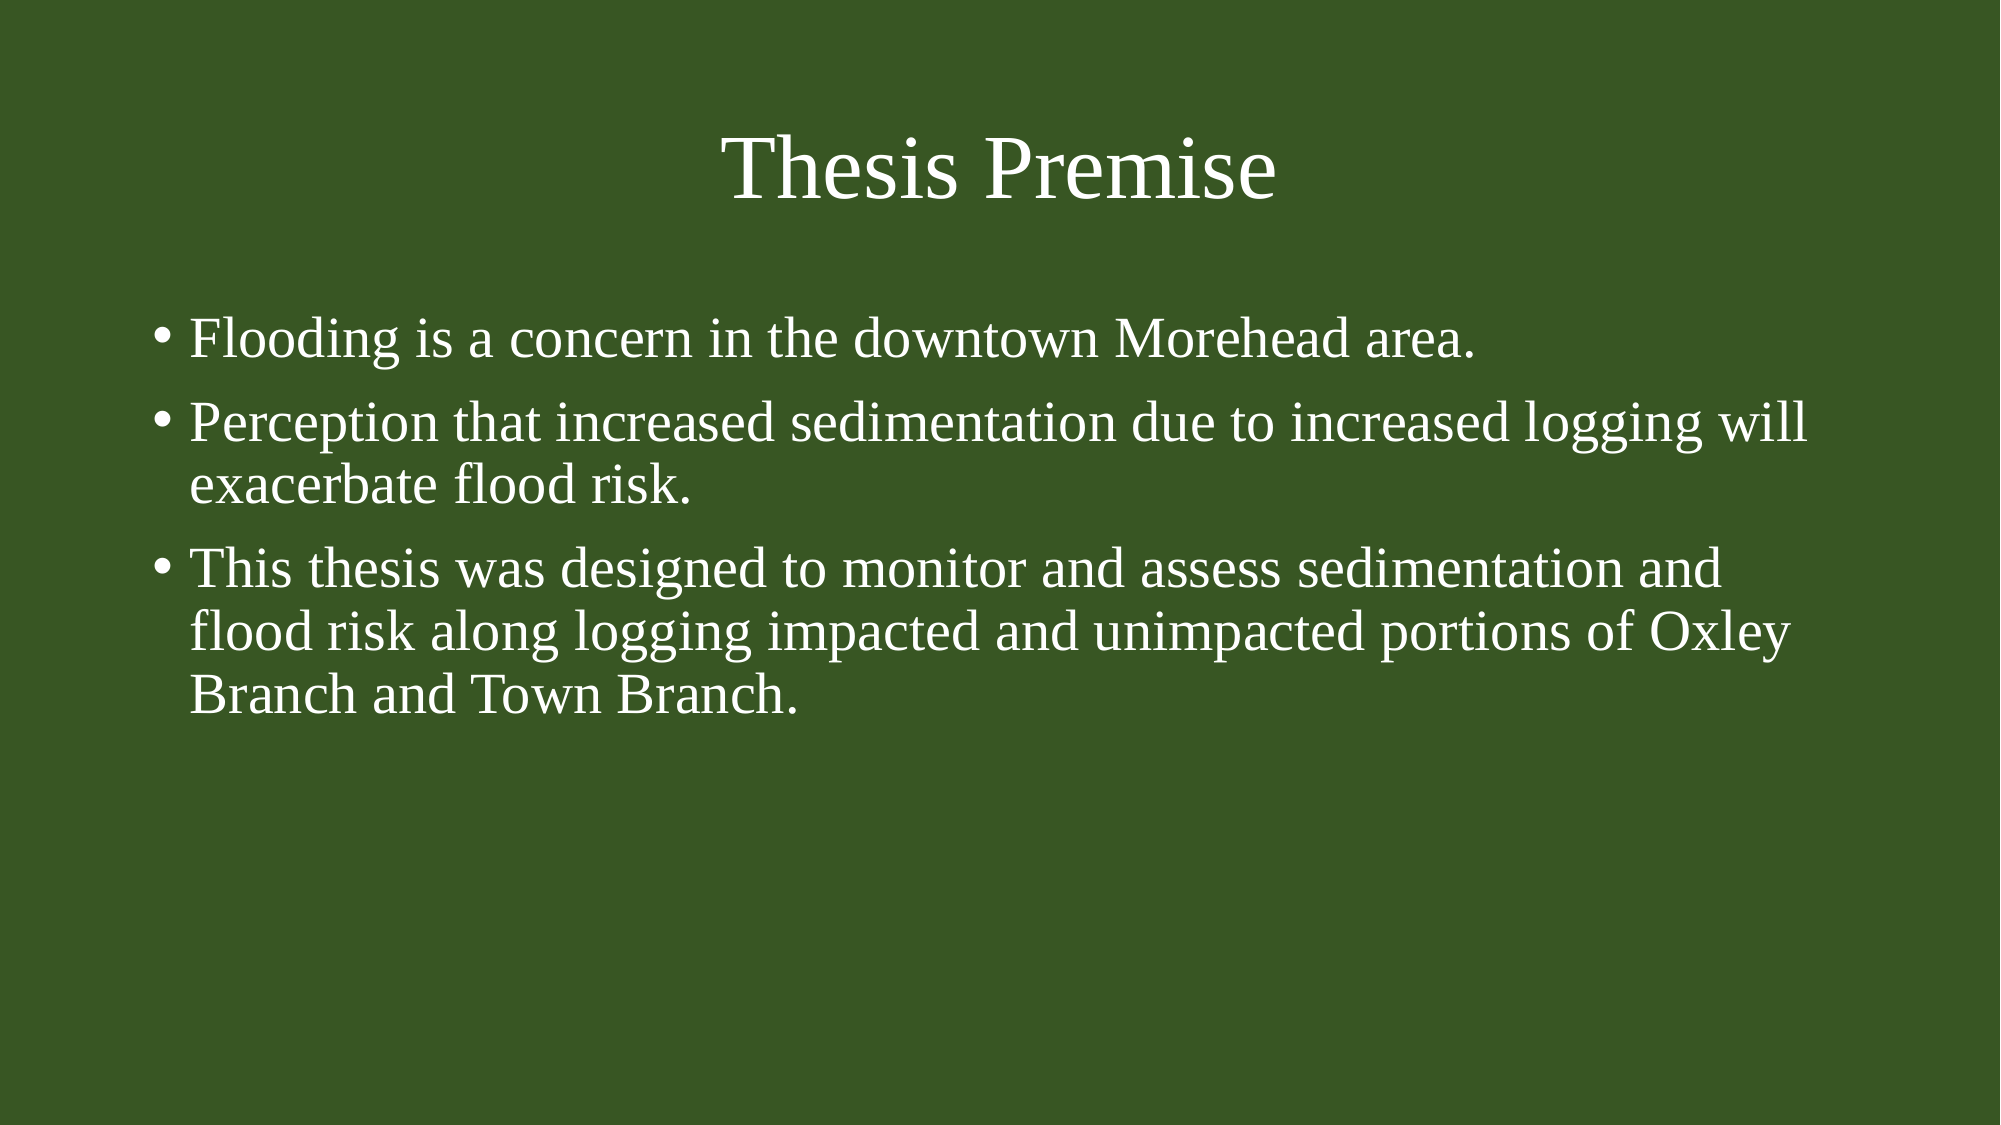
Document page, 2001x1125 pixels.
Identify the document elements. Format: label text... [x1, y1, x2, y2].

title Thesis Premise [137, 59, 1863, 278]
list Flooding is a concern in the downtown Morehead area. Perception that increased sedimentation due to increased logging will exacerbate flood risk. This thesis was designed to monitor and assess sedimentation and flood risk along logging impacted and unimpacted portions of Oxley Branch and Town Branch. [137, 299, 1863, 1014]
